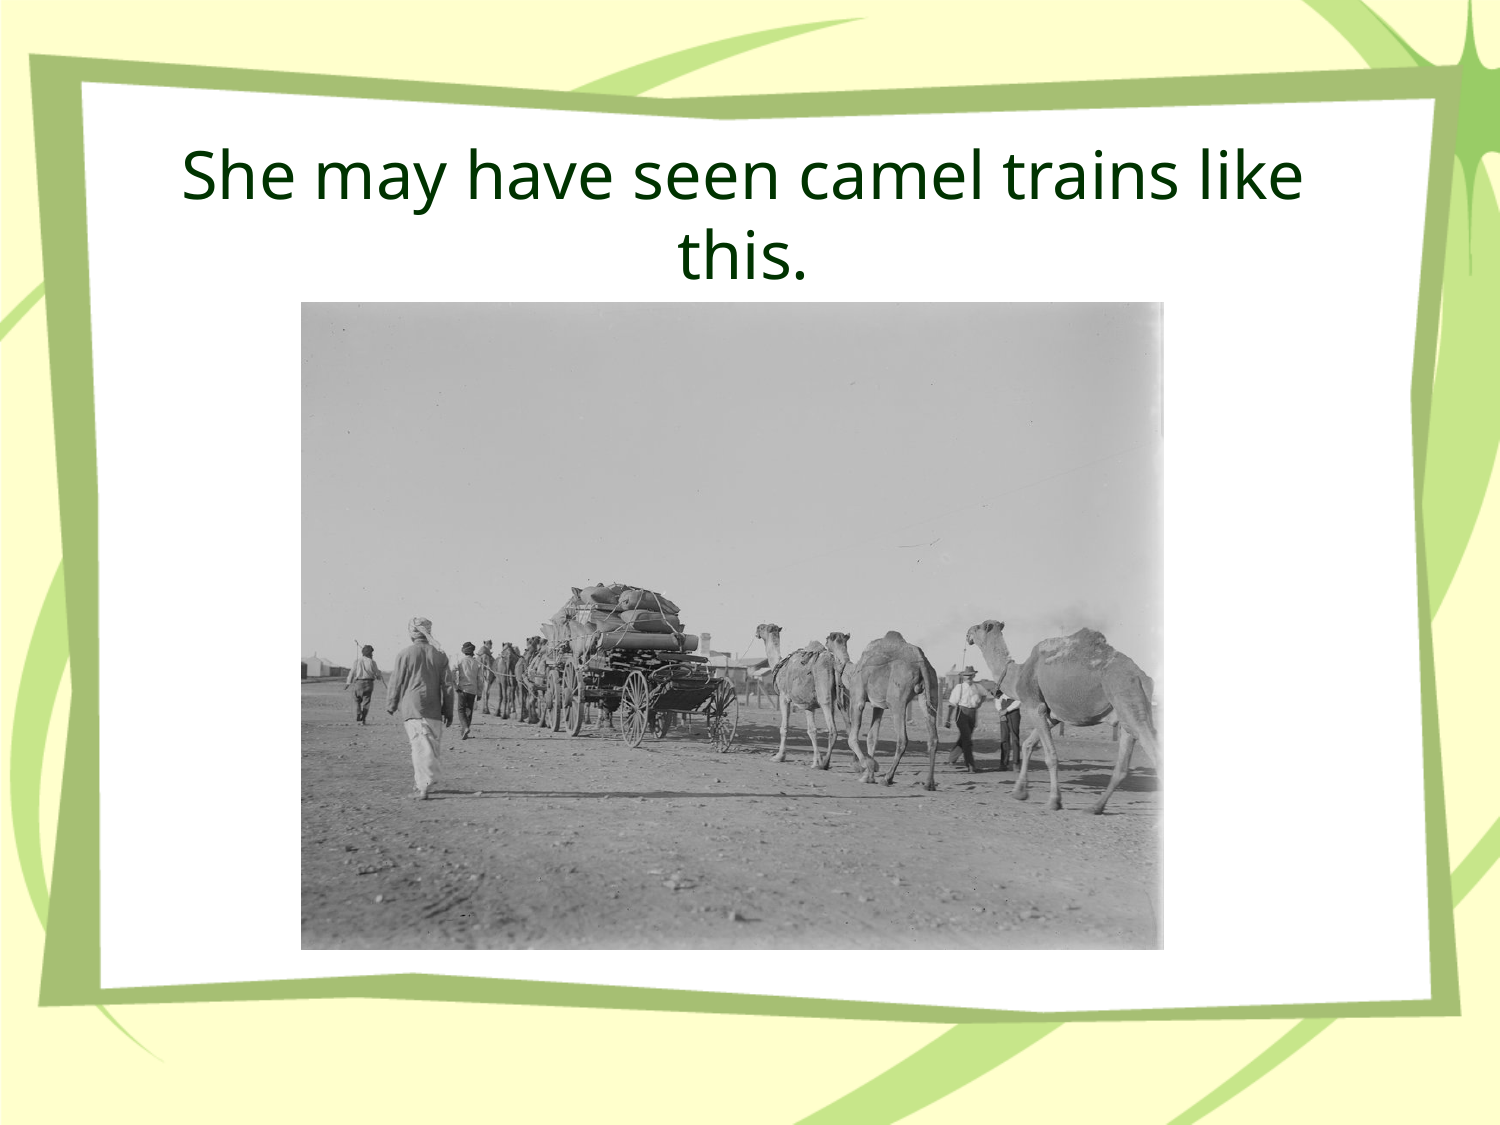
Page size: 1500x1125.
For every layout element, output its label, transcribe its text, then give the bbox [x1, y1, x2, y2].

picture [0, 0, 1500, 1125]
text_box She may have seen camel trains like this. [159, 125, 1329, 300]
